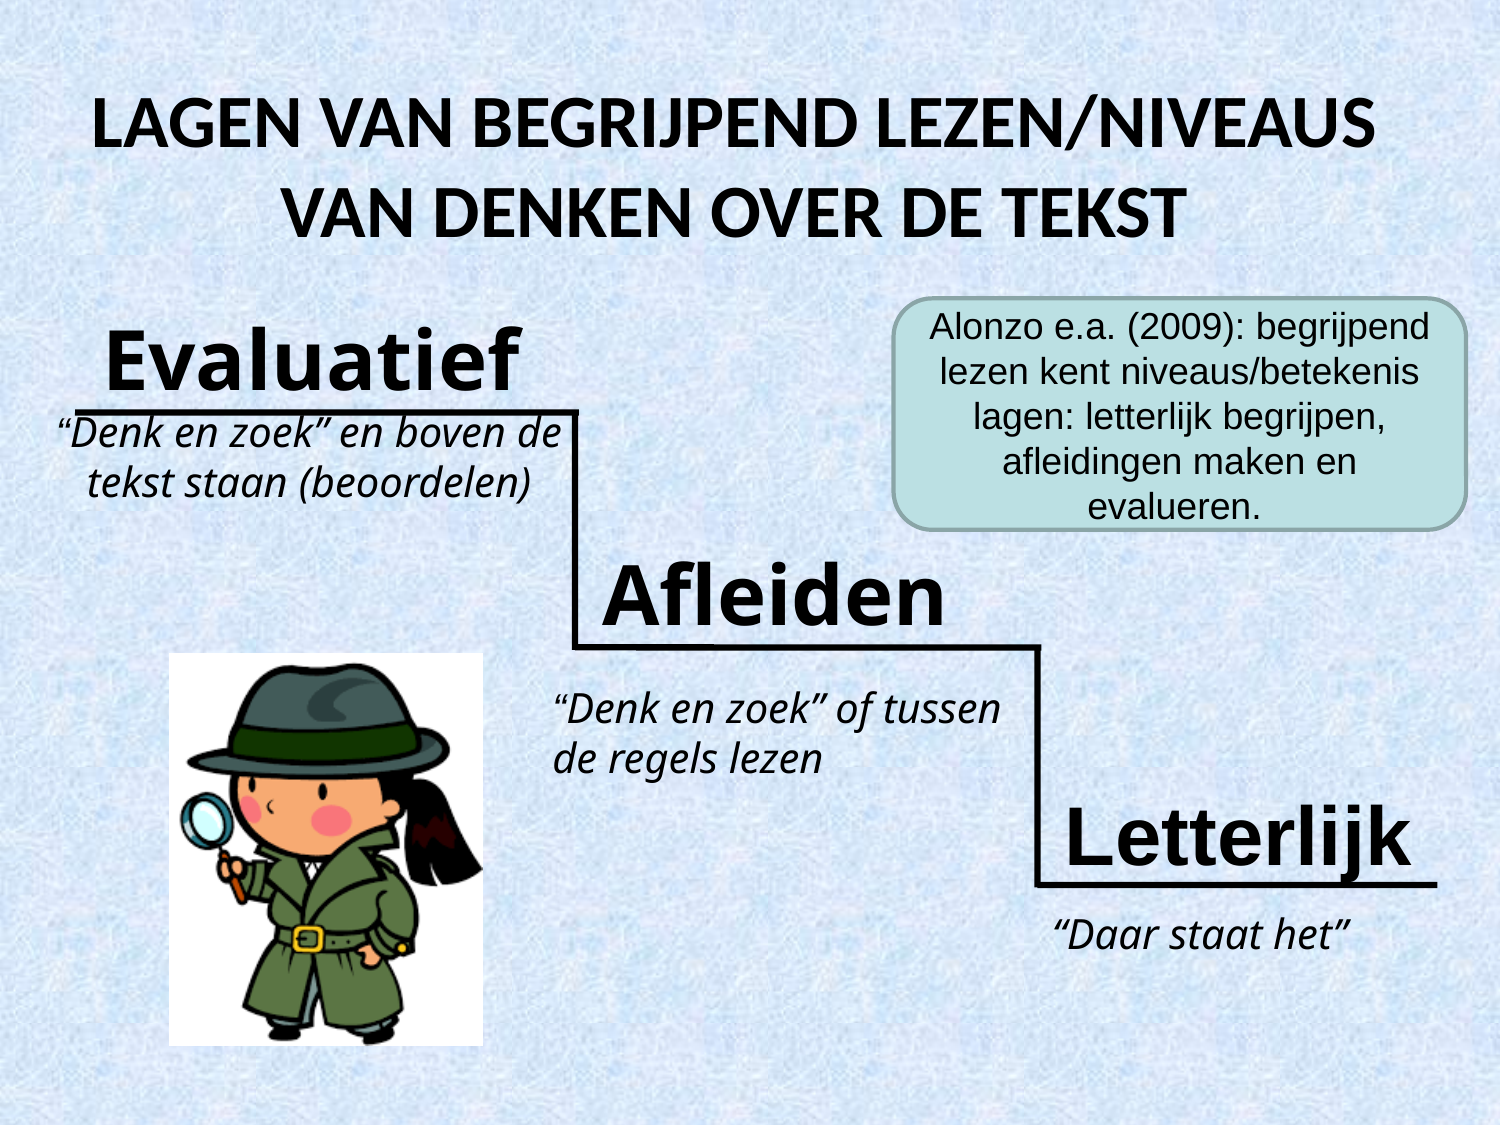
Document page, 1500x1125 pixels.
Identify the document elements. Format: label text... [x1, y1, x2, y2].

text_box Evaluatief [87, 299, 538, 398]
text_box “Denk en zoek” of tussen de regels lezen [537, 674, 1050, 790]
title LAGEN VAN BEGRIJPEND LEZEN/NIVEAUS VAN DENKEN OVER DE TEKST [45, 63, 1424, 262]
text_box Afleiden [587, 534, 1150, 650]
text_box Letterlijk [1049, 774, 1471, 890]
text_box “Daar staat het” [974, 900, 1425, 965]
picture [0, 0, 1500, 1125]
text_box “Denk en zoek” en boven de tekst staan (beoordelen) [40, 398, 578, 578]
text_box Alonzo e.a. (2009): begrijpend lezen kent niveaus/betekenis lagen: letterlijk begrijpen, afleidingen maken en evalueren. [891, 296, 1469, 532]
